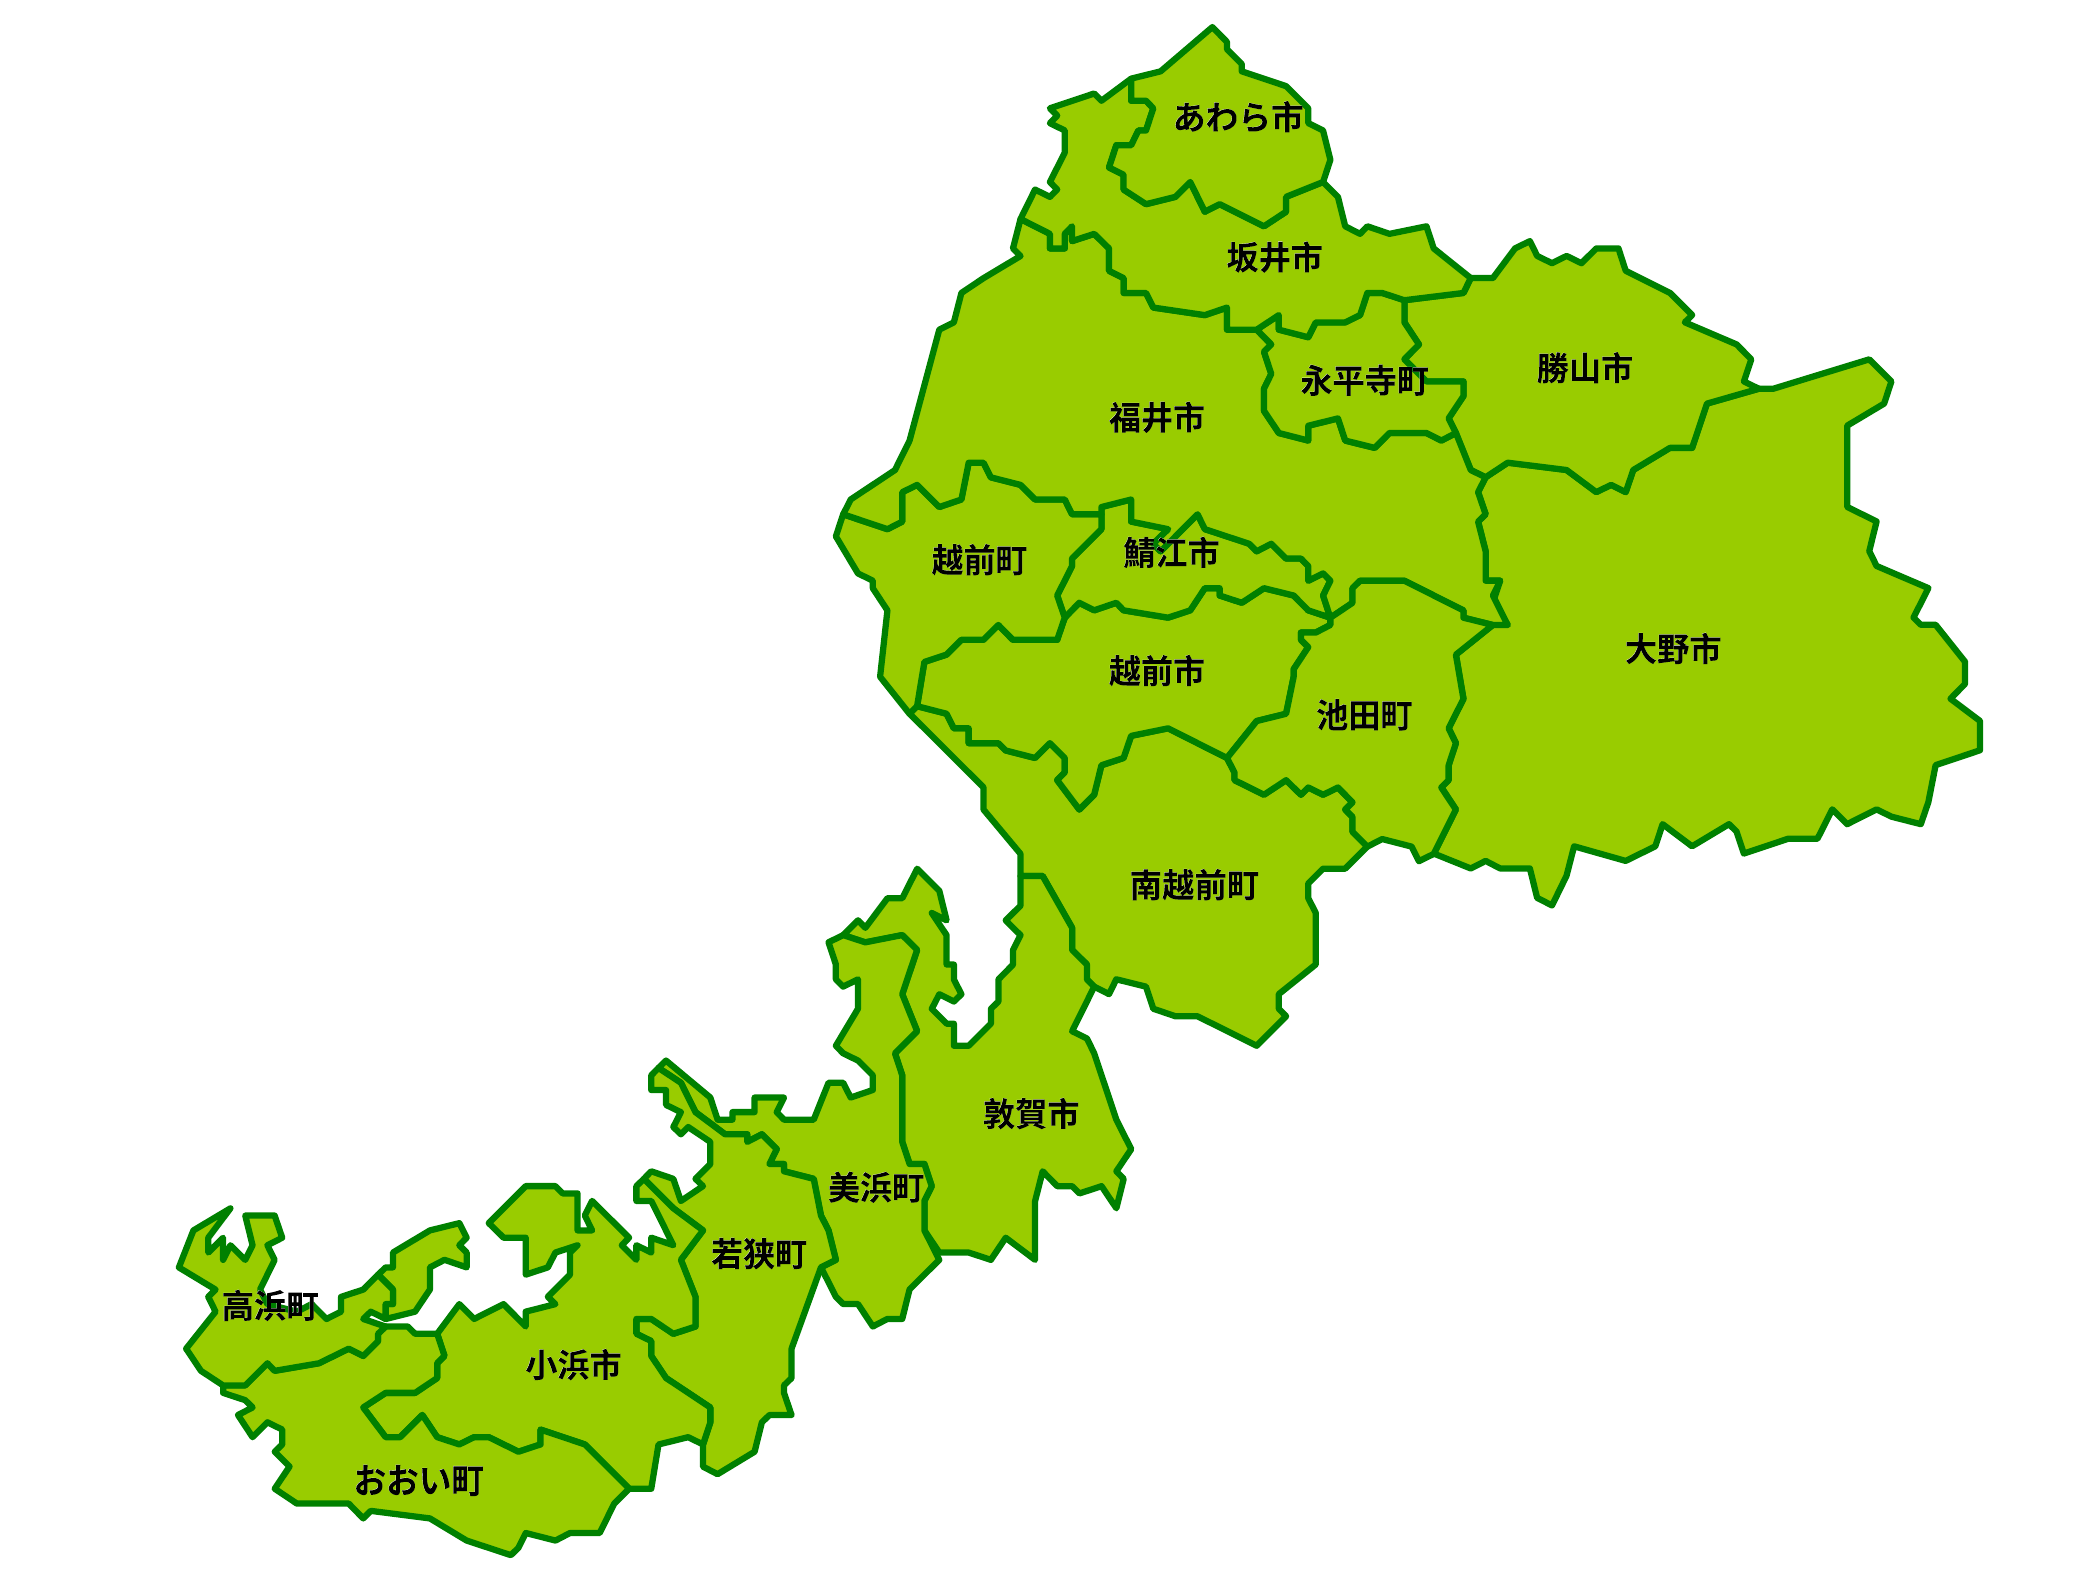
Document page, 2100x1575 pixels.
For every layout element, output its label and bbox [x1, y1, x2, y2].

text_box [711, 1237, 807, 1270]
text_box [1108, 654, 1205, 687]
text_box [828, 1171, 924, 1204]
text_box [222, 1289, 319, 1322]
text_box [355, 1464, 484, 1497]
text_box [525, 1348, 621, 1381]
text_box [1123, 536, 1219, 569]
text_box [1536, 351, 1633, 384]
text_box [1300, 363, 1429, 397]
text_box [1175, 100, 1303, 133]
text_box [1130, 868, 1259, 901]
text_box [1625, 632, 1721, 665]
text_box [983, 1097, 1079, 1130]
text_box [1226, 240, 1323, 274]
text_box [1108, 400, 1205, 434]
text_box [1316, 698, 1412, 731]
text_box [178, 26, 1981, 1556]
text_box [931, 543, 1027, 576]
